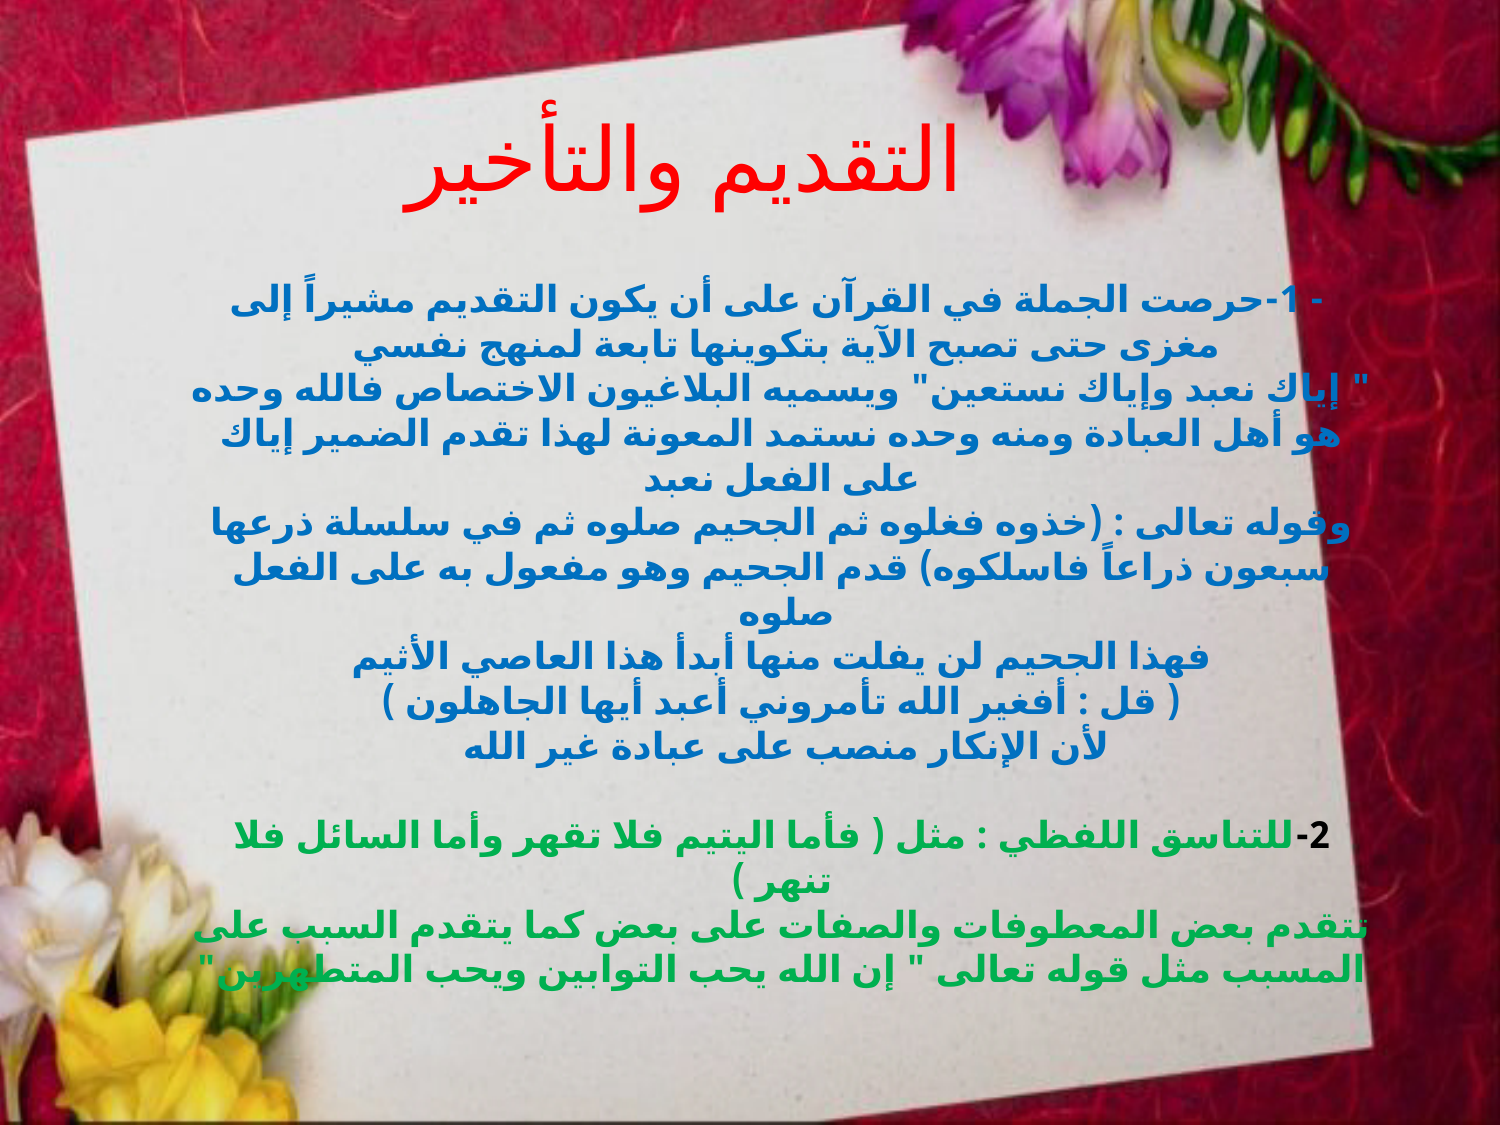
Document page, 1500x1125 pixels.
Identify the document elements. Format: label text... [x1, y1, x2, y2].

subtitle التقديم والتأخير [164, 0, 1207, 218]
title - 1-حرصت الجملة في القرآن على أن يكون التقديم مشيراً إلى مغزى حتى تصبح الآية بتكوينها تابعة لمنهج نفسي " إياك نعبد وإياك نستعين" ويسميه البلاغيون الاختصاص فالله وحده هو أهل العبادة ومنه وحده نستمد المعونة لهذا تقدم الضمير إياك على الفعل نعبد وقوله تعالى : (خذوه فغلوه ثم الجحيم صلوه ثم في سلسلة ذرعها سبعون ذراعاً فاسلكوه) قدم الجحيم وهو مفعول به على الفعل صلوه فهذا الجحيم لن يفلت منها أبدأ هذا العاصي الأثيم ( قل : أفغير الله تأمروني أعبد أيها الجاهلون ) لأن الإنكار منصب على عبادة غير الله 2-للتناسق اللفظي : مثل ( فأما اليتيم فلا تقهر وأما السائل فلا تنهر ) تتقدم بعض المعطوفات والصفات على بعض كما يتقدم السبب على المسبب مثل قوله تعالى " إن الله يحب التوابين ويحب المتطهرين" [175, 246, 1388, 1020]
picture [0, 0, 1500, 1125]
